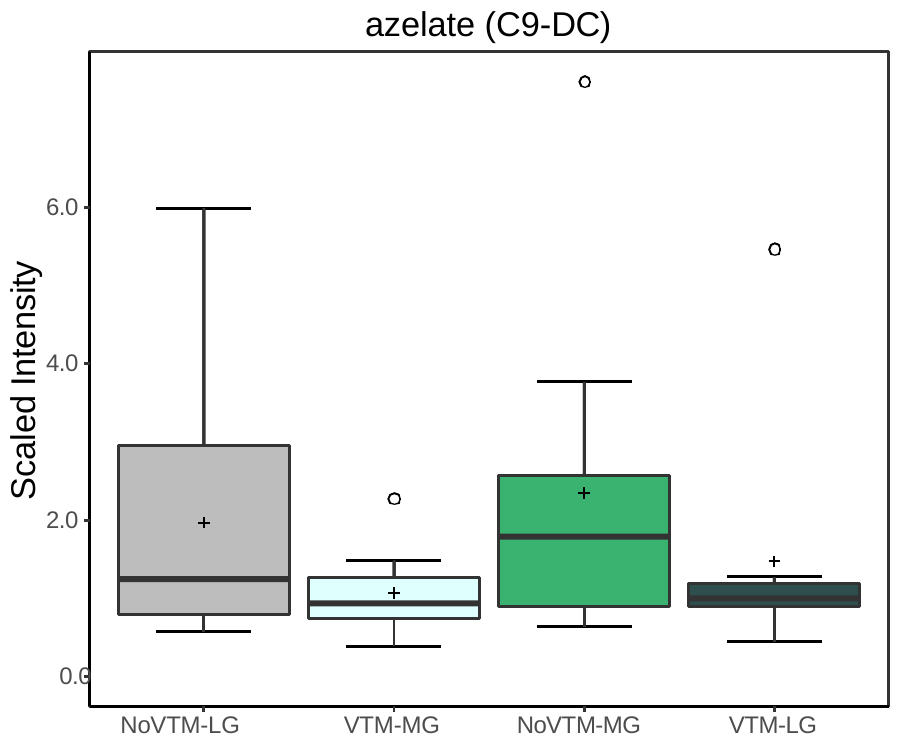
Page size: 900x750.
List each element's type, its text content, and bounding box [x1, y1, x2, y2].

text_box 6.0 [44, 189, 78, 220]
slide_number NoVTM-LG [118, 720, 257, 750]
text_box 2.0 [44, 502, 78, 534]
text_box VTM-LG [726, 720, 827, 738]
text_box NoVTM-MG [514, 720, 653, 738]
text_box 4.0 [45, 345, 78, 377]
text_box VTM-MG [341, 720, 463, 738]
footer 0.0 [57, 661, 95, 750]
text_box azelate (C9-DC) [362, 0, 616, 44]
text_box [83, 50, 891, 713]
text_box Scaled Intensity [1, 256, 45, 503]
